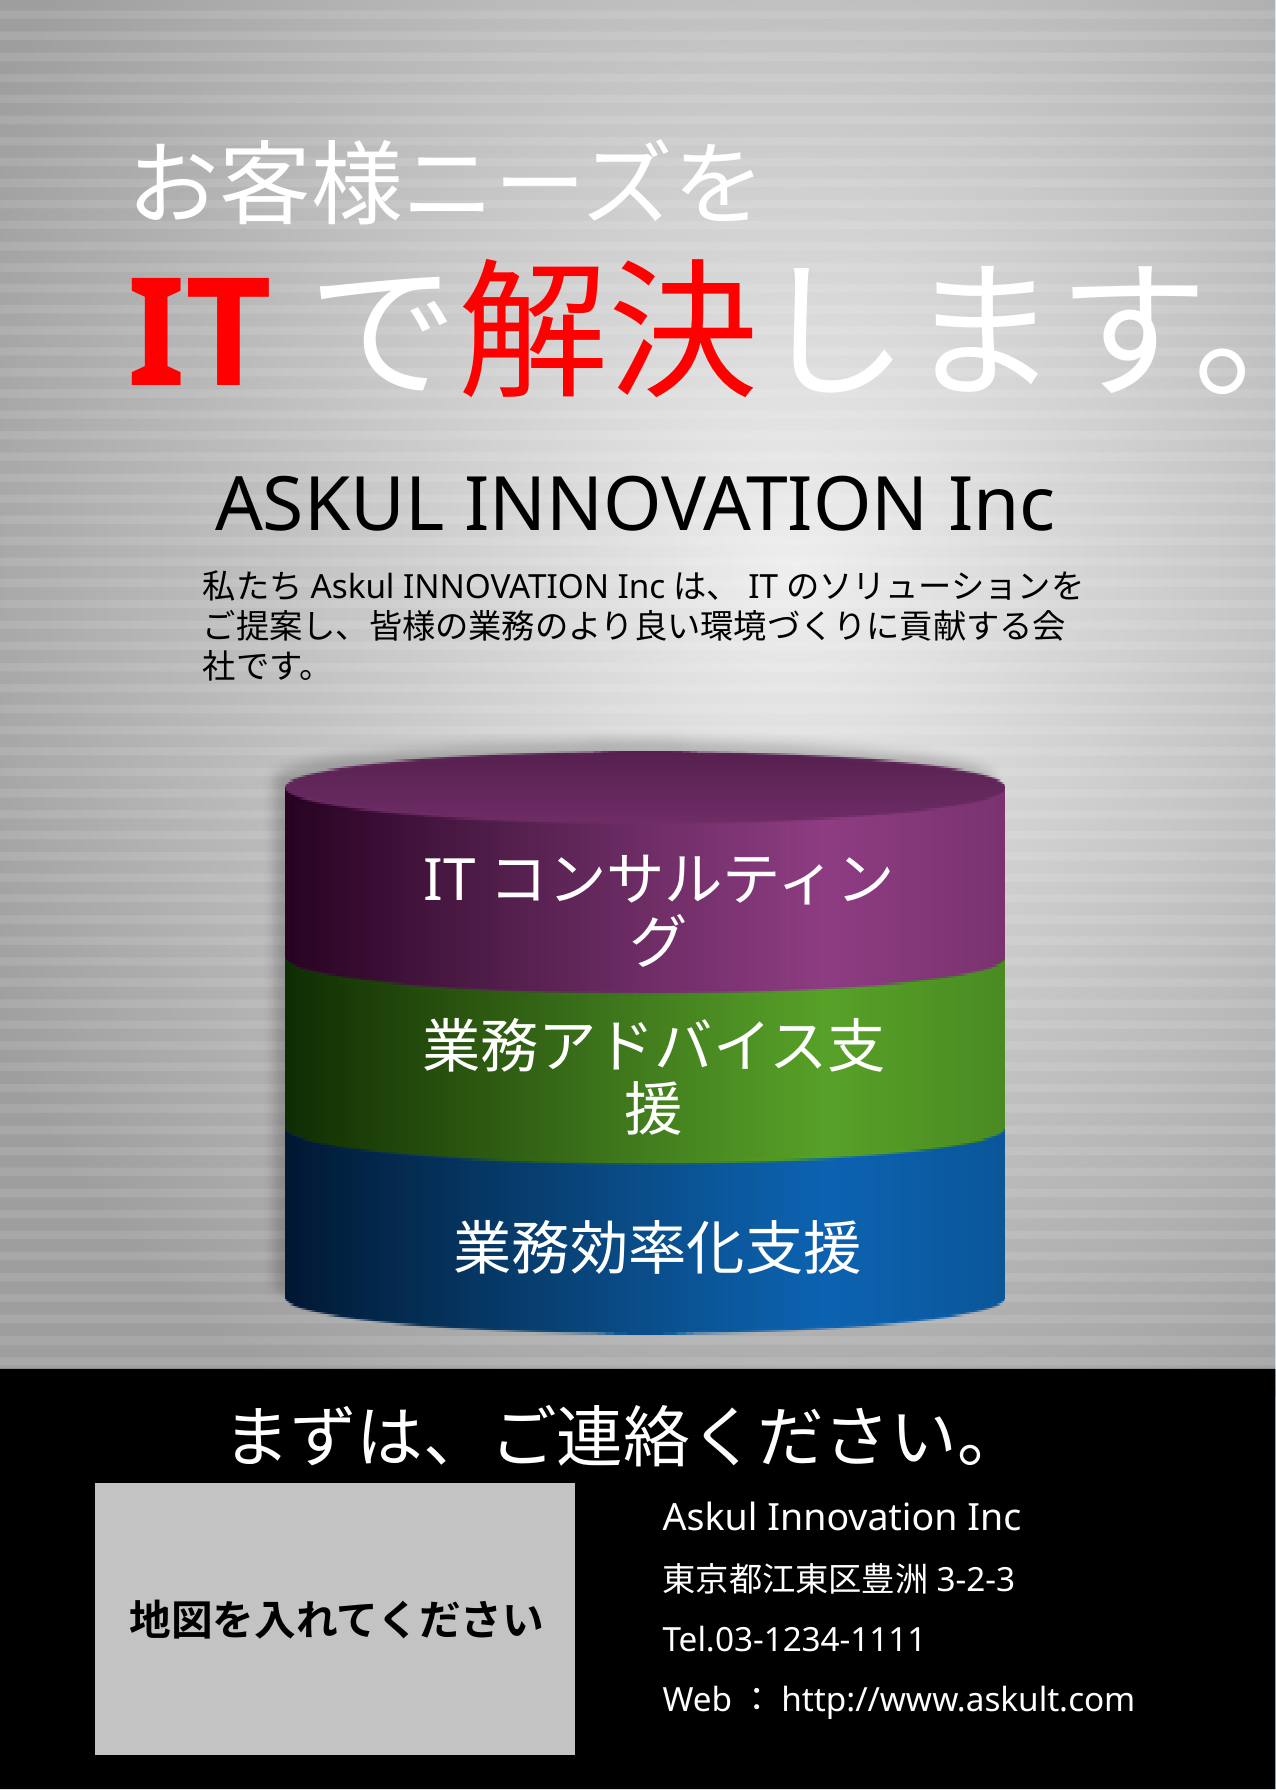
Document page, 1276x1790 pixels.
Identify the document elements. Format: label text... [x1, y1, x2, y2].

text_box まずは、ご連絡ください。 [208, 1397, 1040, 1482]
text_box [284, 751, 1005, 1335]
text_box Askul Innovation Inc 東京都江東区豊洲3-2-3 Tel.03-1234-1111 Web：http://www.askult.com [647, 1463, 1276, 1726]
picture [95, 1483, 575, 1755]
picture [0, 0, 1276, 1397]
text_box [0, 1397, 1276, 1790]
